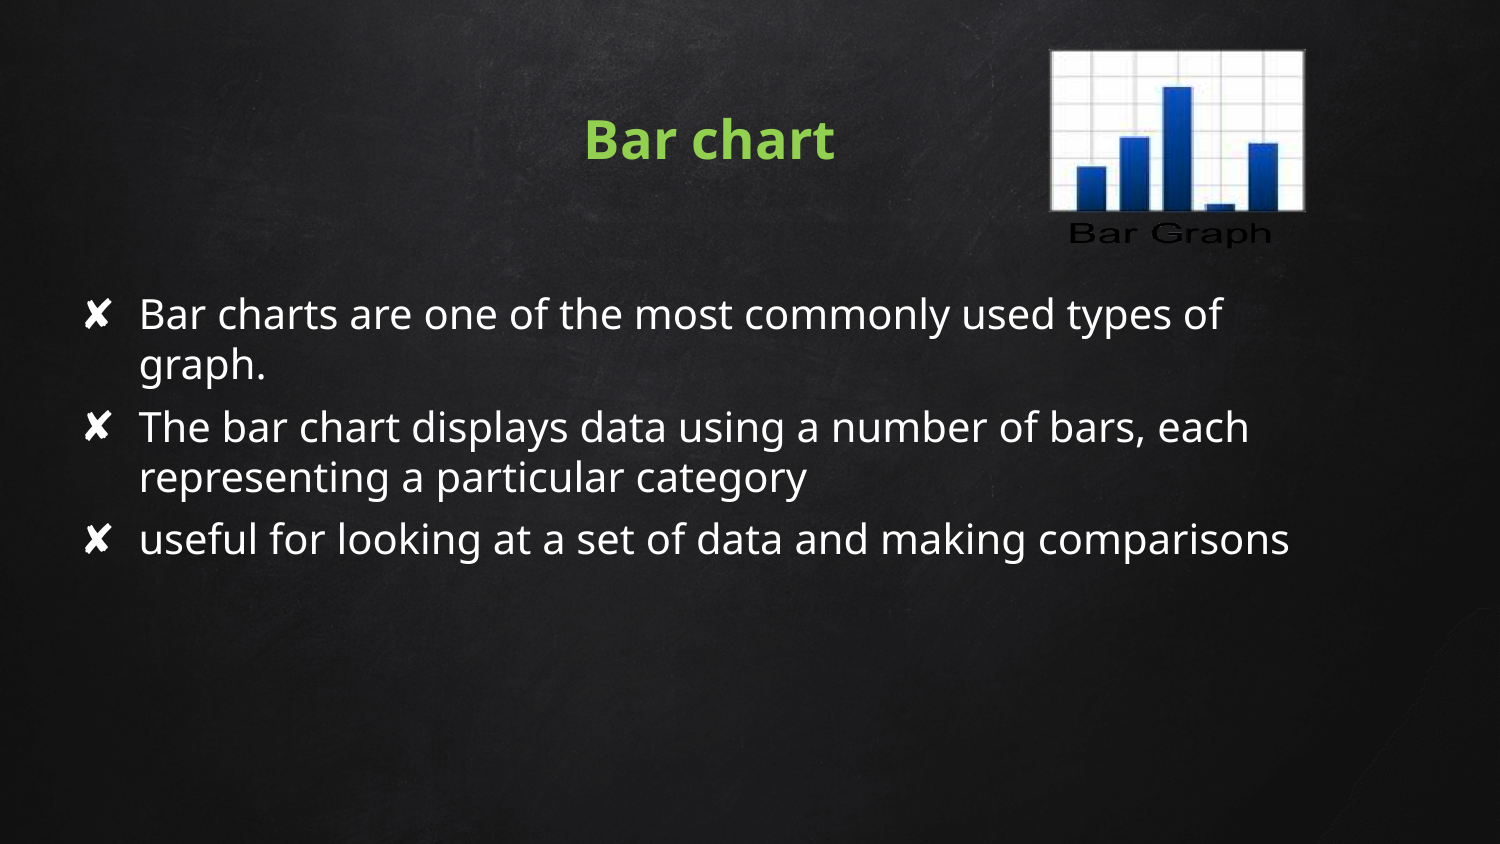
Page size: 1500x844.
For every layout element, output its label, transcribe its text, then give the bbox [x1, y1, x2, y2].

title Bar chart [59, 90, 1042, 254]
list Bar charts are one of the most commonly used types of graph. The bar chart displays data using a number of bars, each representing a particular category useful for looking at a set of data and making comparisons [48, 273, 1308, 809]
title Bar chart [1313, 90, 1319, 254]
picture [0, 0, 1500, 844]
